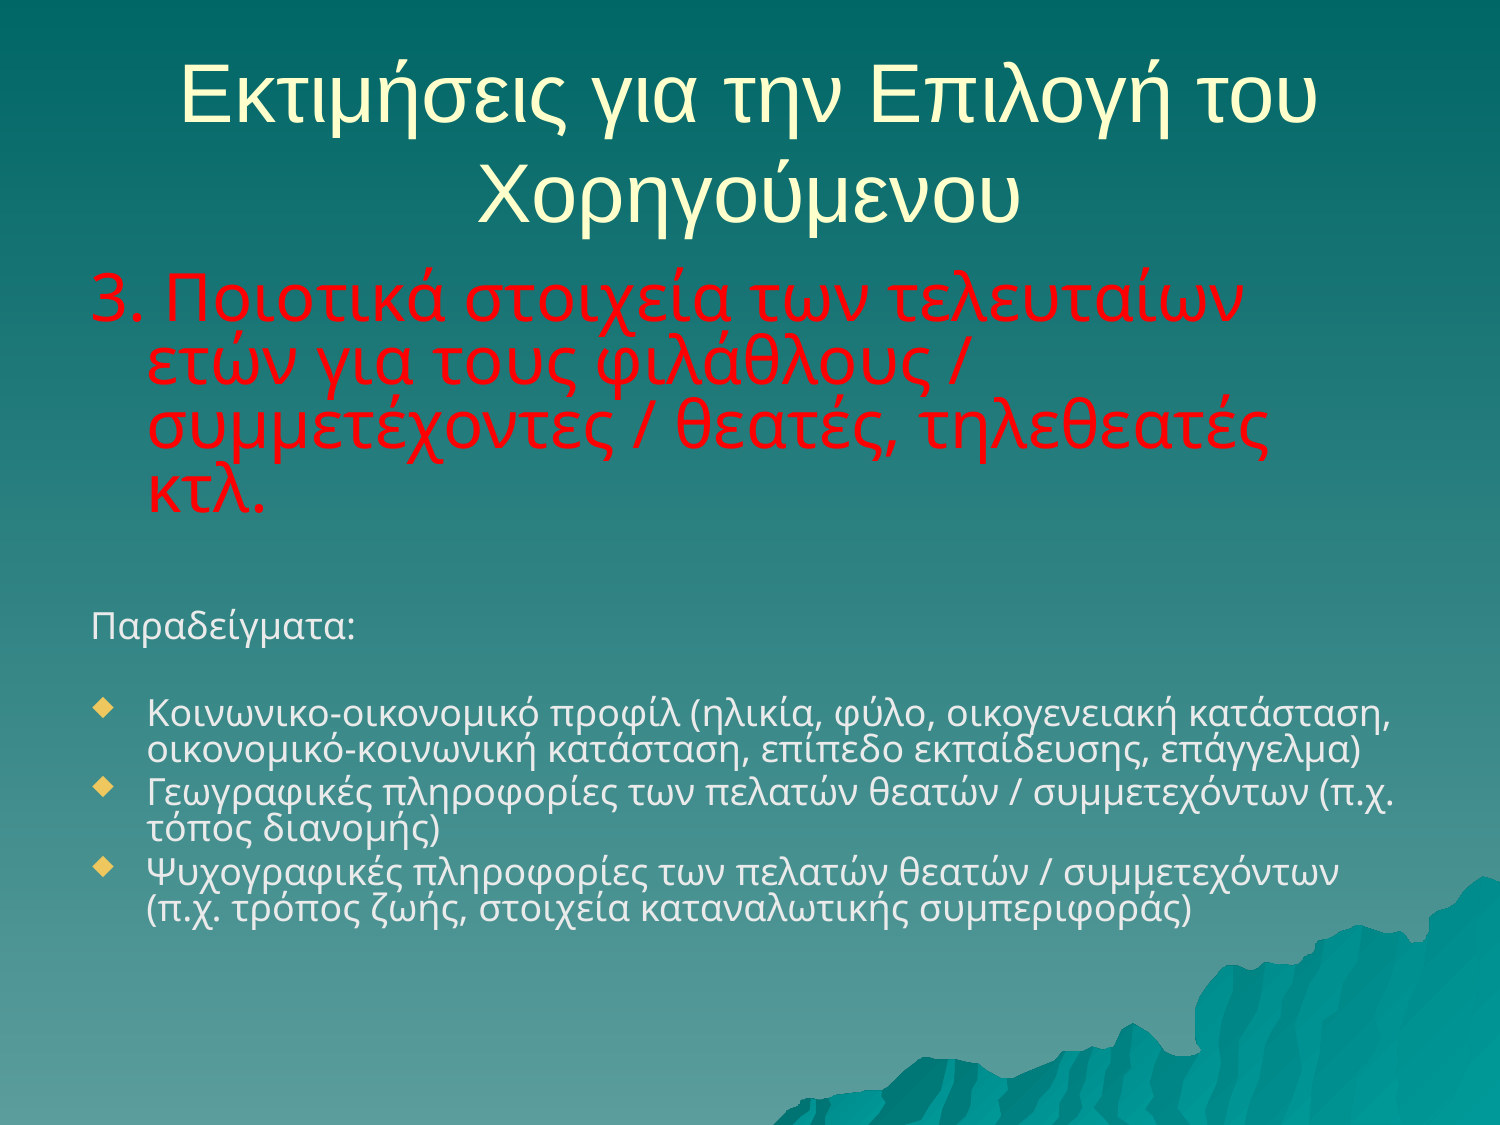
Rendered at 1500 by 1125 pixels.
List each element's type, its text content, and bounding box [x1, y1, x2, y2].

list 3. Ποιοτικά στοιχεία των τελευταίων ετών για τους φιλάθλους / συμμετέχοντες / θεατές, τηλεθεατές κτλ. Παραδείγματα: Κοινωνικο-οικονομικό προφίλ (ηλικία, φύλο, οικογενειακή κατάσταση, οικονομικό-κοινωνική κατάσταση, επίπεδο εκπαίδευσης, επάγγελμα) Γεωγραφικές πληροφορίες των πελατών θεατών / συμμετεχόντων (π.χ. τόπος διανομής) Ψυχογραφικές πληροφορίες των πελατών θεατών / συμμετεχόντων (π.χ. τρόπος ζωής, στοιχεία καταναλωτικής συμπεριφοράς) [74, 262, 1426, 1006]
title Εκτιμήσεις για την Επιλογή του Χορηγούμενου [74, 45, 1426, 233]
